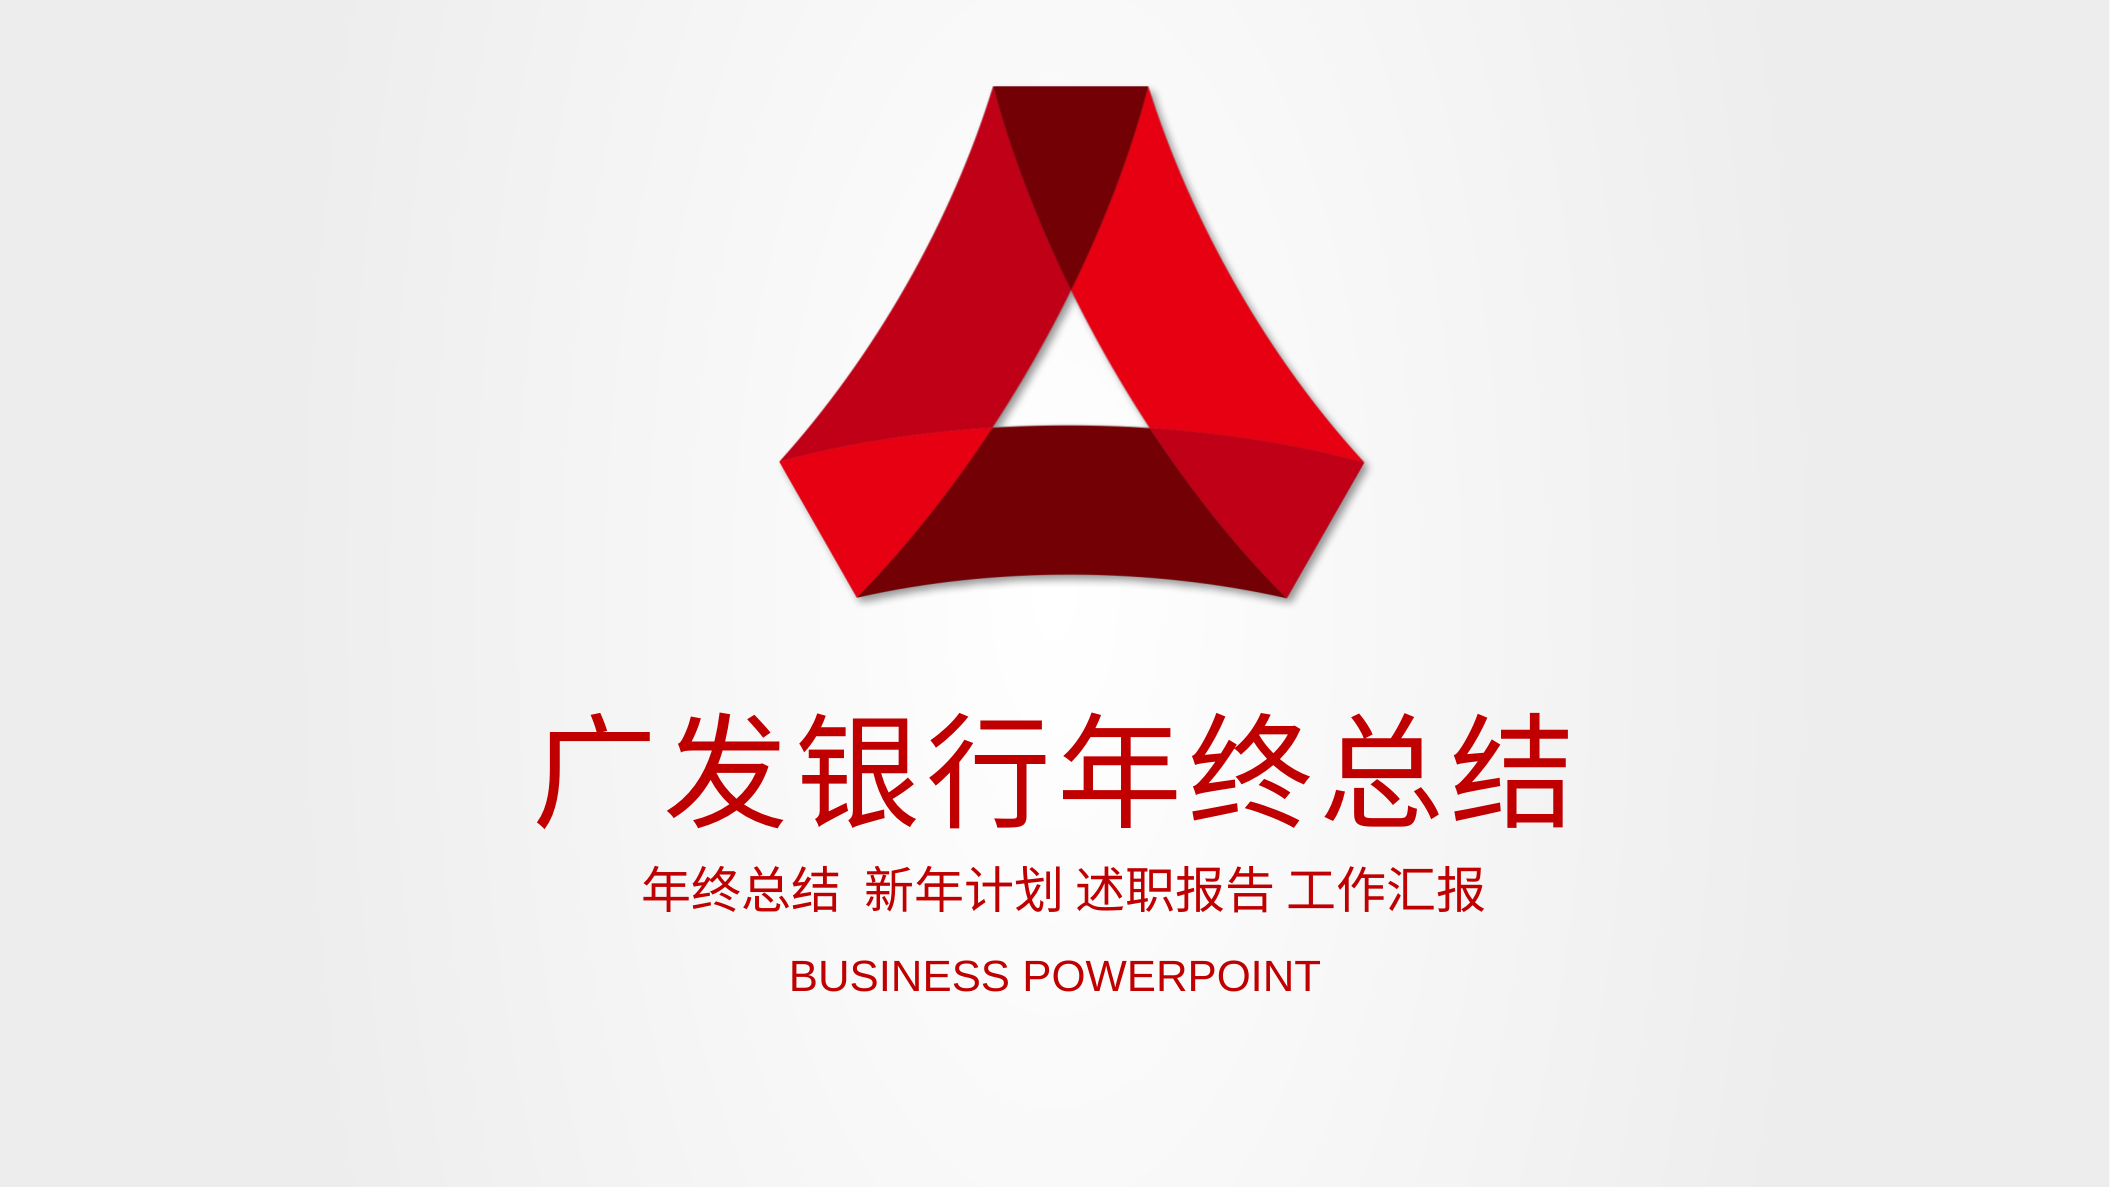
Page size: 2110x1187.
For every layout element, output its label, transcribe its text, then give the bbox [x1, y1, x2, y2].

text_box BUSINESS POWERPOINT [777, 941, 1337, 1006]
picture [0, 0, 2110, 1187]
text_box 年终总结 新年计划 述职报告 工作汇报 [577, 852, 1551, 924]
text_box 广发银行年终总结 [521, 687, 1588, 849]
